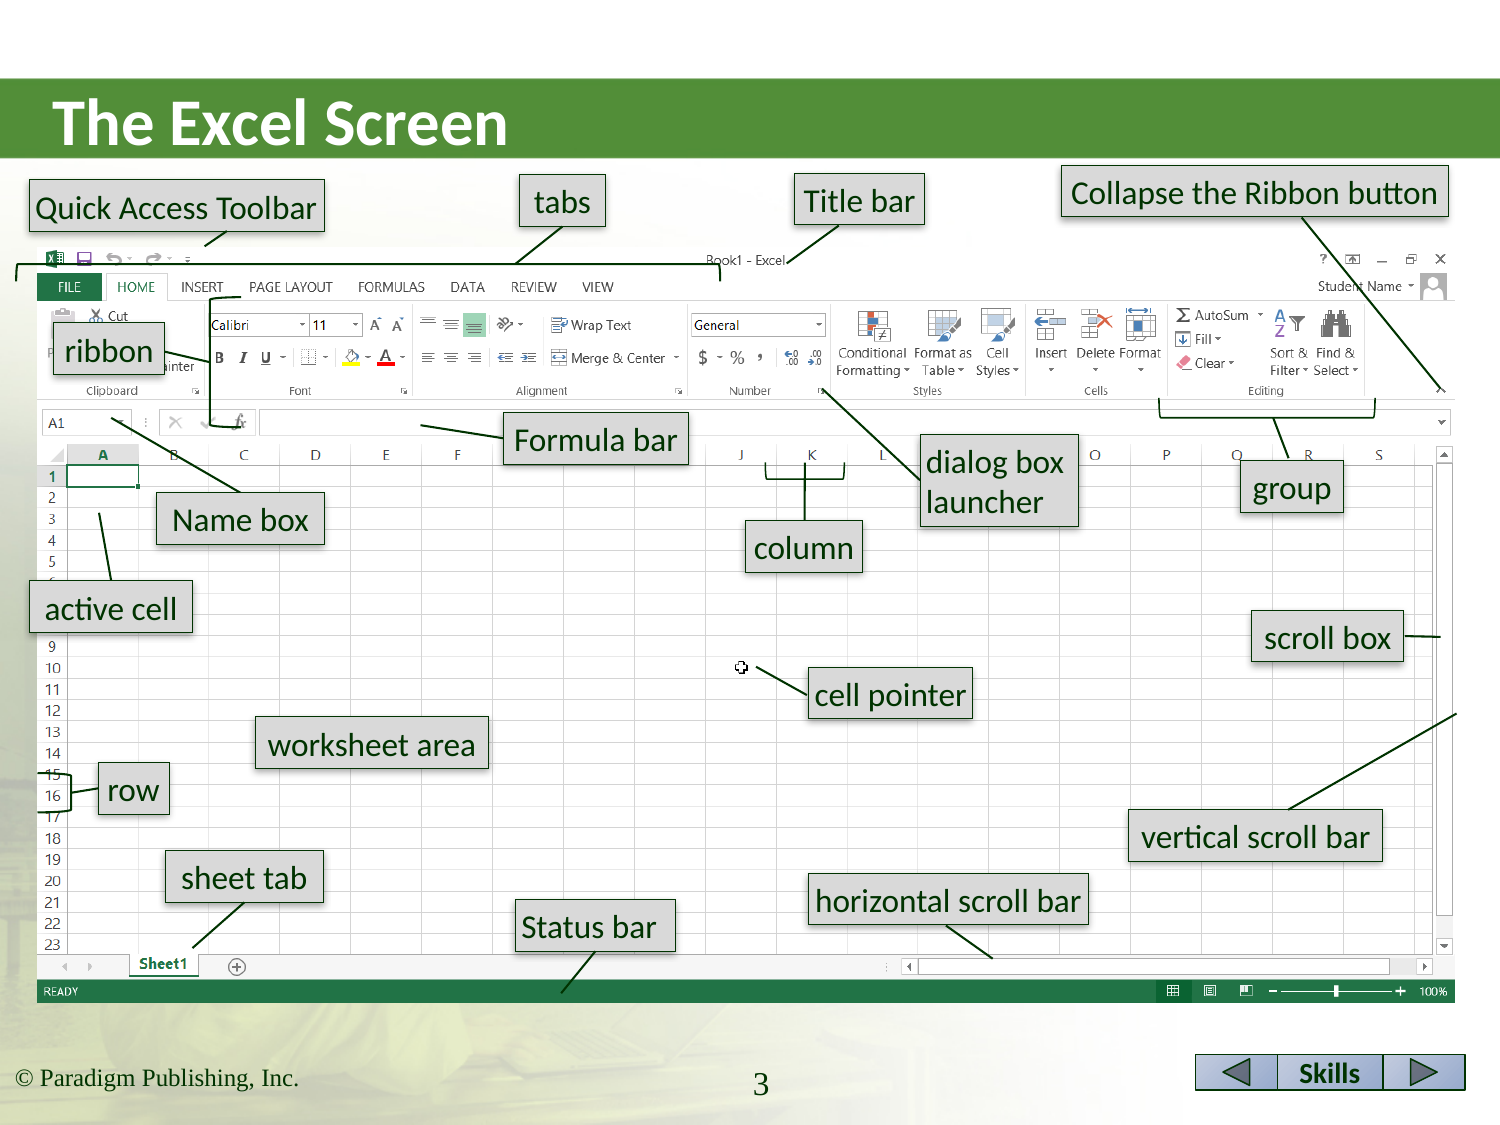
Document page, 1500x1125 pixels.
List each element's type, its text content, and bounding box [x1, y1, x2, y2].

picture [0, 0, 1500, 1125]
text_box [1287, 713, 1457, 811]
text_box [98, 512, 112, 582]
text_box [110, 417, 241, 493]
text_box Quick Access Toolbar [29, 179, 325, 232]
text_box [786, 225, 840, 264]
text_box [1272, 417, 1289, 459]
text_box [821, 388, 921, 481]
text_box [420, 424, 504, 439]
text_box tabs [519, 174, 606, 227]
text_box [192, 902, 245, 949]
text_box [755, 666, 808, 696]
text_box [70, 788, 99, 793]
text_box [204, 230, 228, 247]
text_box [164, 351, 211, 363]
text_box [515, 226, 563, 265]
text_box Title bar [794, 173, 925, 225]
text_box [15, 263, 32, 282]
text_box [1301, 217, 1441, 389]
title The Excel Screen [37, 71, 1463, 159]
text_box Collapse the Ribbon button [1061, 165, 1449, 217]
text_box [945, 925, 993, 959]
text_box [560, 951, 596, 994]
